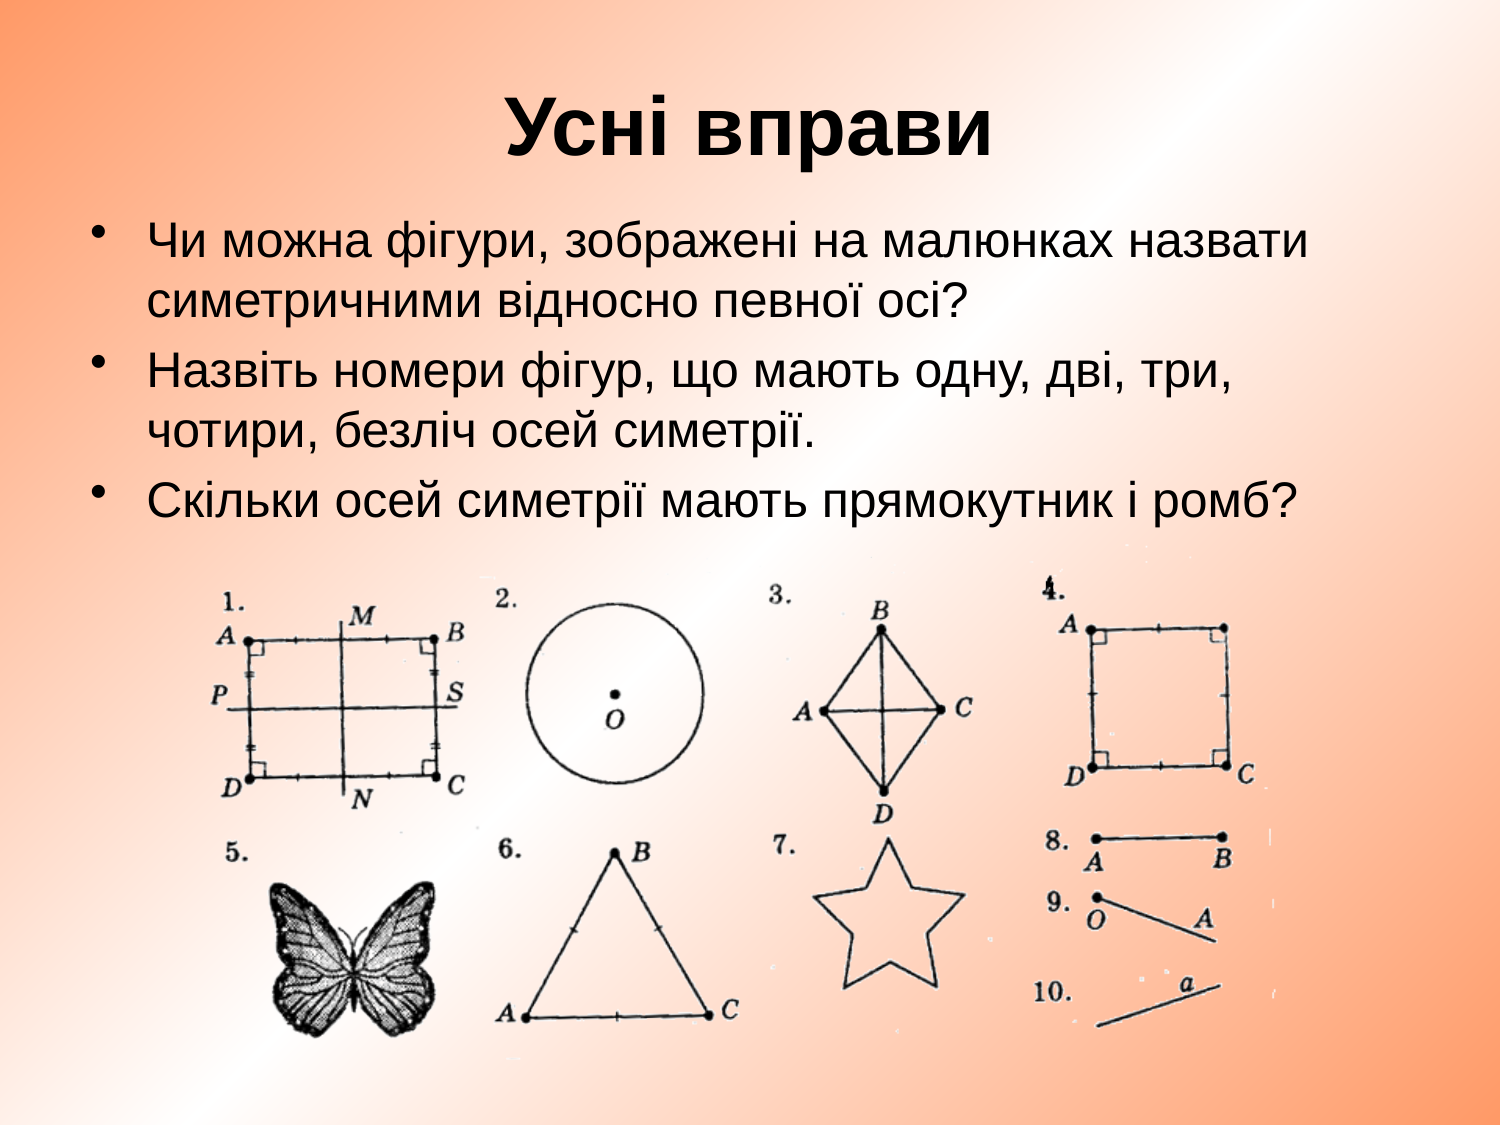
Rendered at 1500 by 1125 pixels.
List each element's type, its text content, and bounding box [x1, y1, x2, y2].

picture [199, 537, 1282, 1076]
title Усні вправи [75, 45, 1425, 200]
list Чи можна фігури, зображені на малюнках назвати симетричними відносно певної осі? Назвіть номери фігур, що мають одну, дві, три, чотири, безліч осей симетрії. Скільки осей симетрії мають прямокутник і ромб? [75, 200, 1425, 563]
